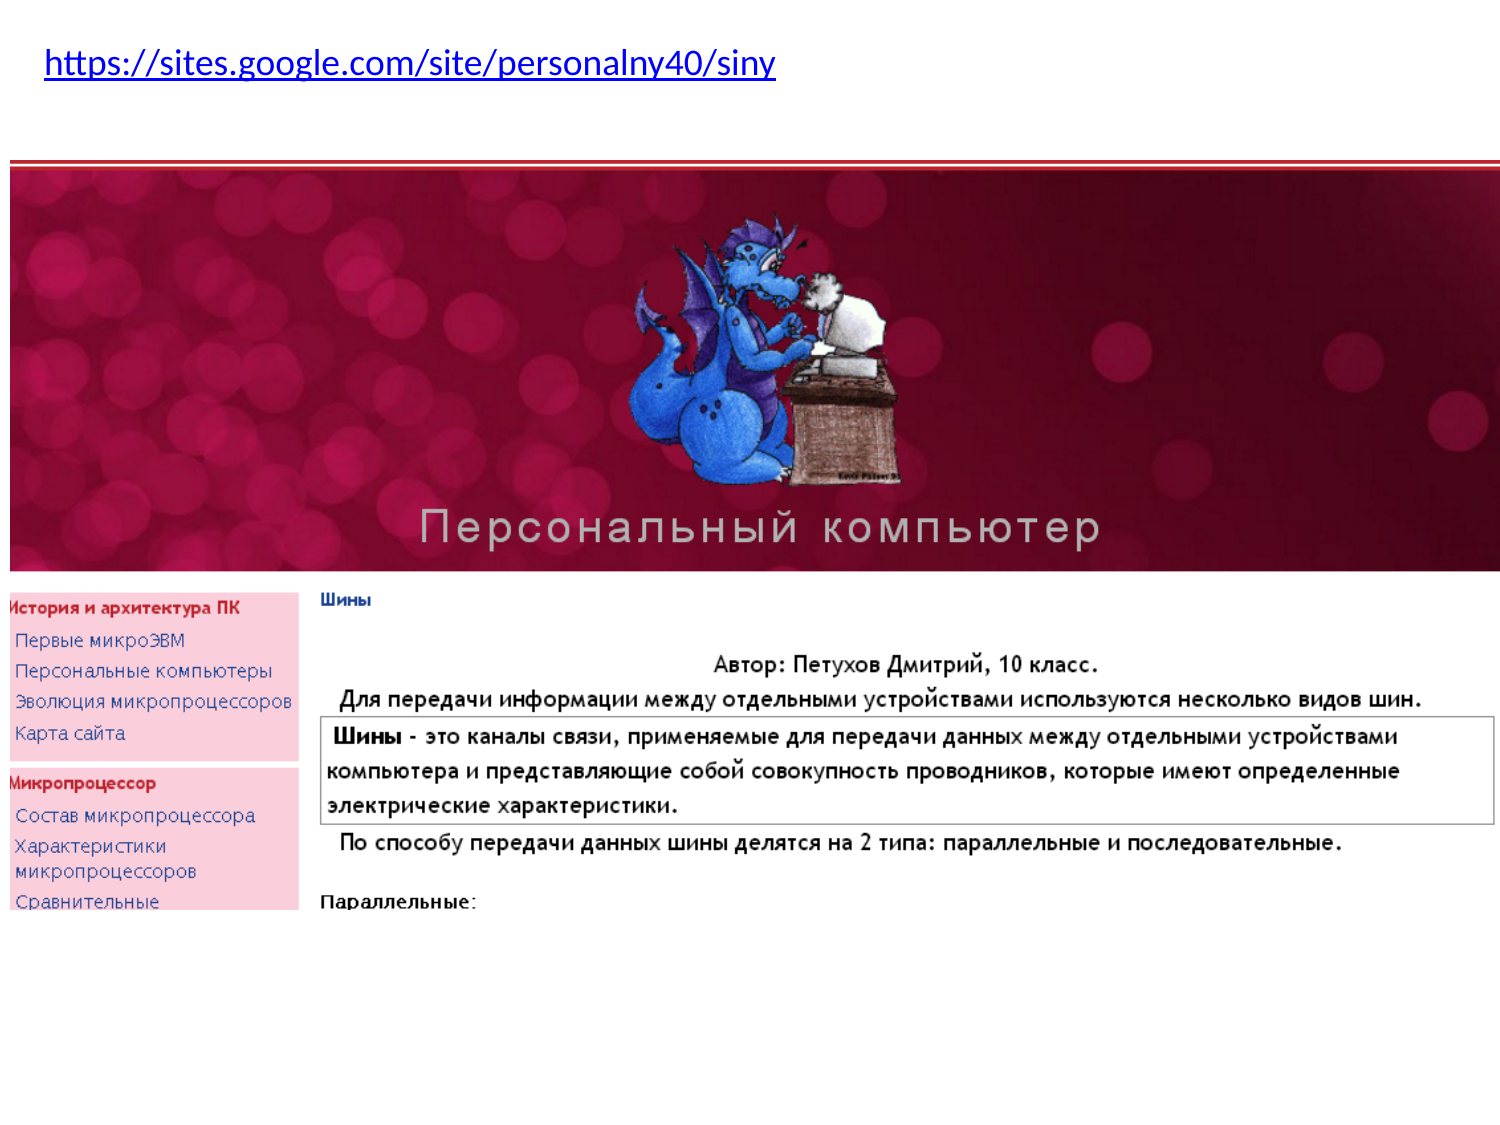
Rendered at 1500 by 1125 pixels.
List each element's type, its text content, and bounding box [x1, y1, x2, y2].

picture [10, 160, 1500, 910]
text_box https://sites.google.com/site/personalny40/siny [29, 30, 1081, 136]
